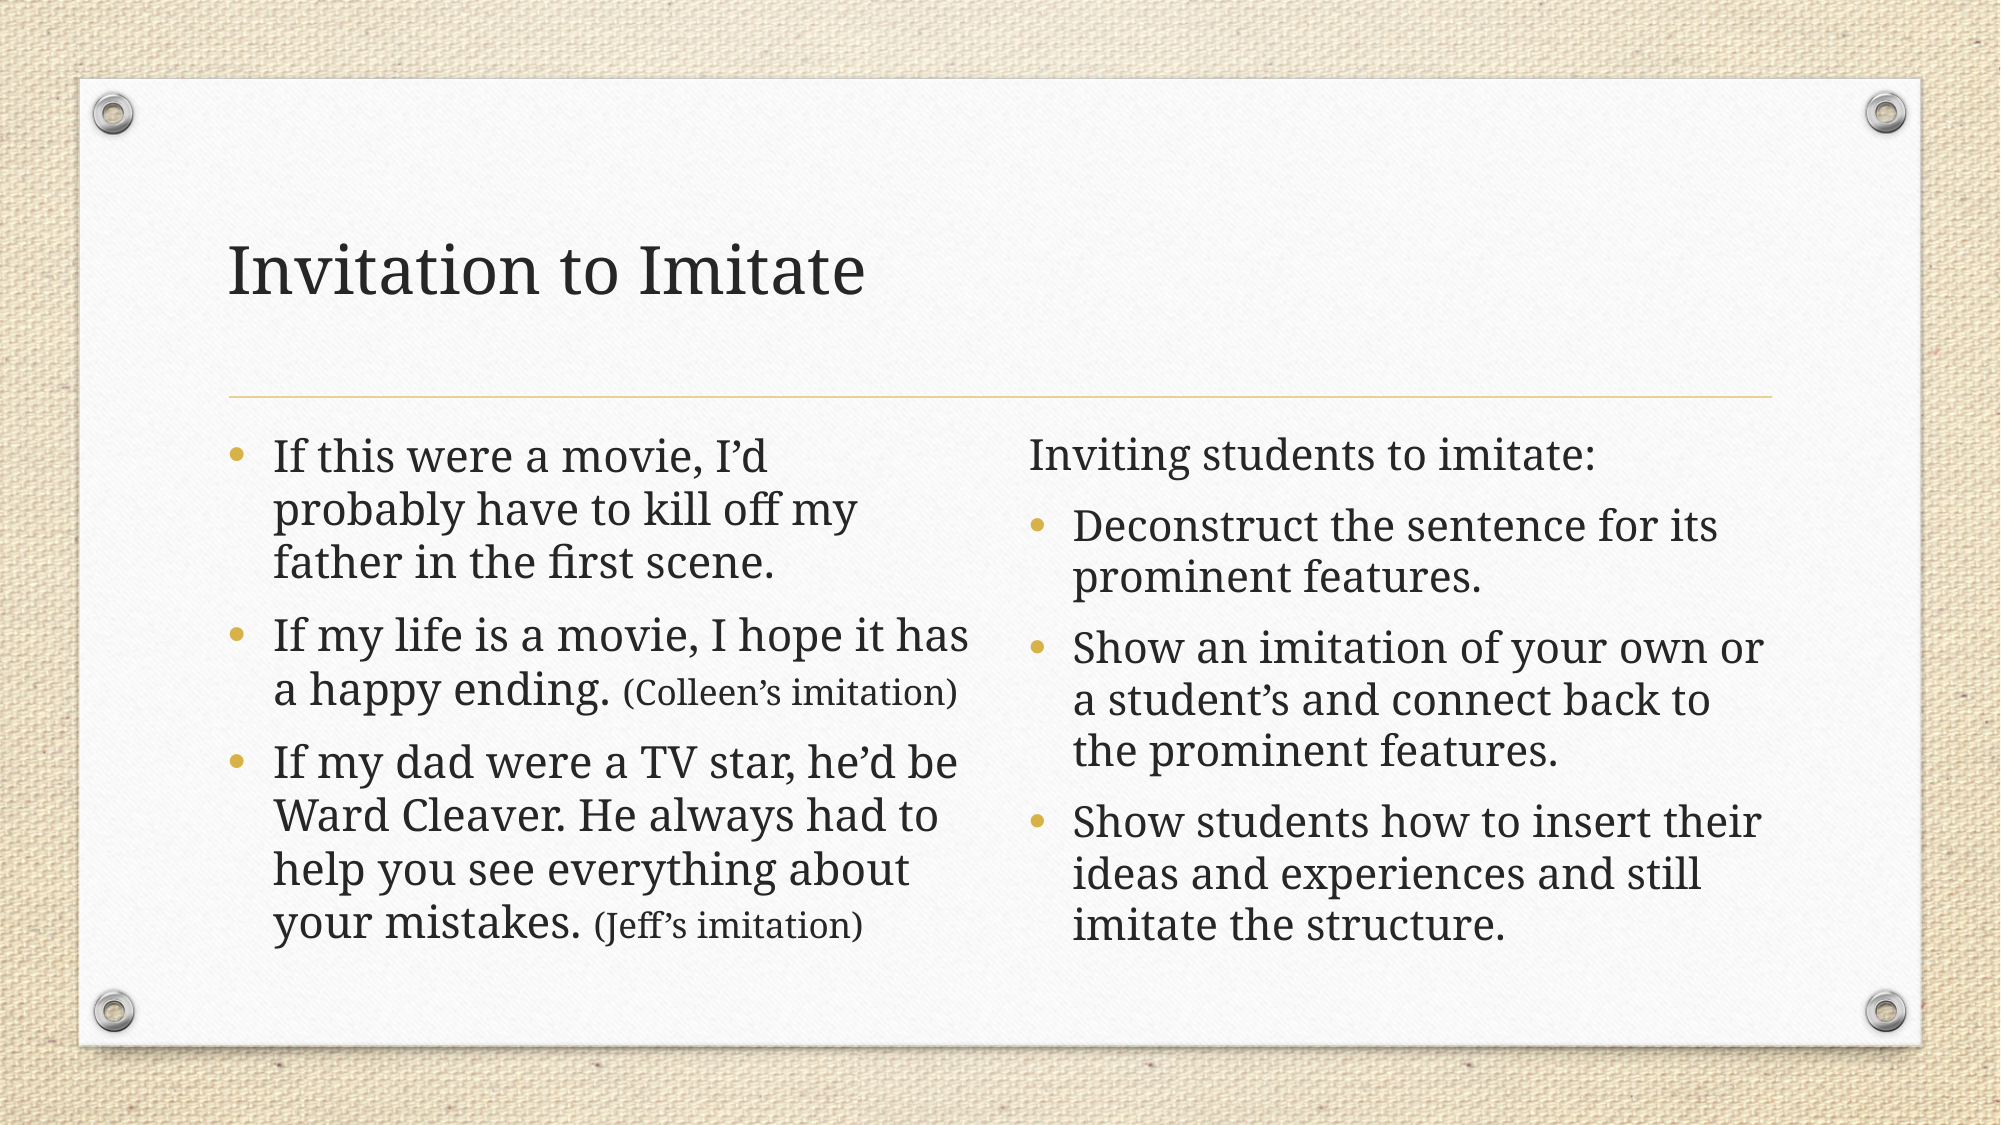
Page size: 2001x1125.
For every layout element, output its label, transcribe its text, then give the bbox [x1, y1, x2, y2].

list If this were a movie, I’d probably have to kill off my father in the first scene. If my life is a movie, I hope it has a happy ending. (Colleen’s imitation) If my dad were a TV star, he’d be Ward Cleaver. He always had to help you see everything about your mistakes. (Jeff’s imitation) [212, 419, 988, 964]
list Inviting students to imitate: Deconstruct the sentence for its prominent features. Show an imitation of your own or a student’s and connect back to the prominent features. Show students how to insert their ideas and experiences and still imitate the structure. [1013, 419, 1789, 964]
title Invitation to Imitate [212, 160, 1788, 376]
picture [0, 0, 2001, 1125]
